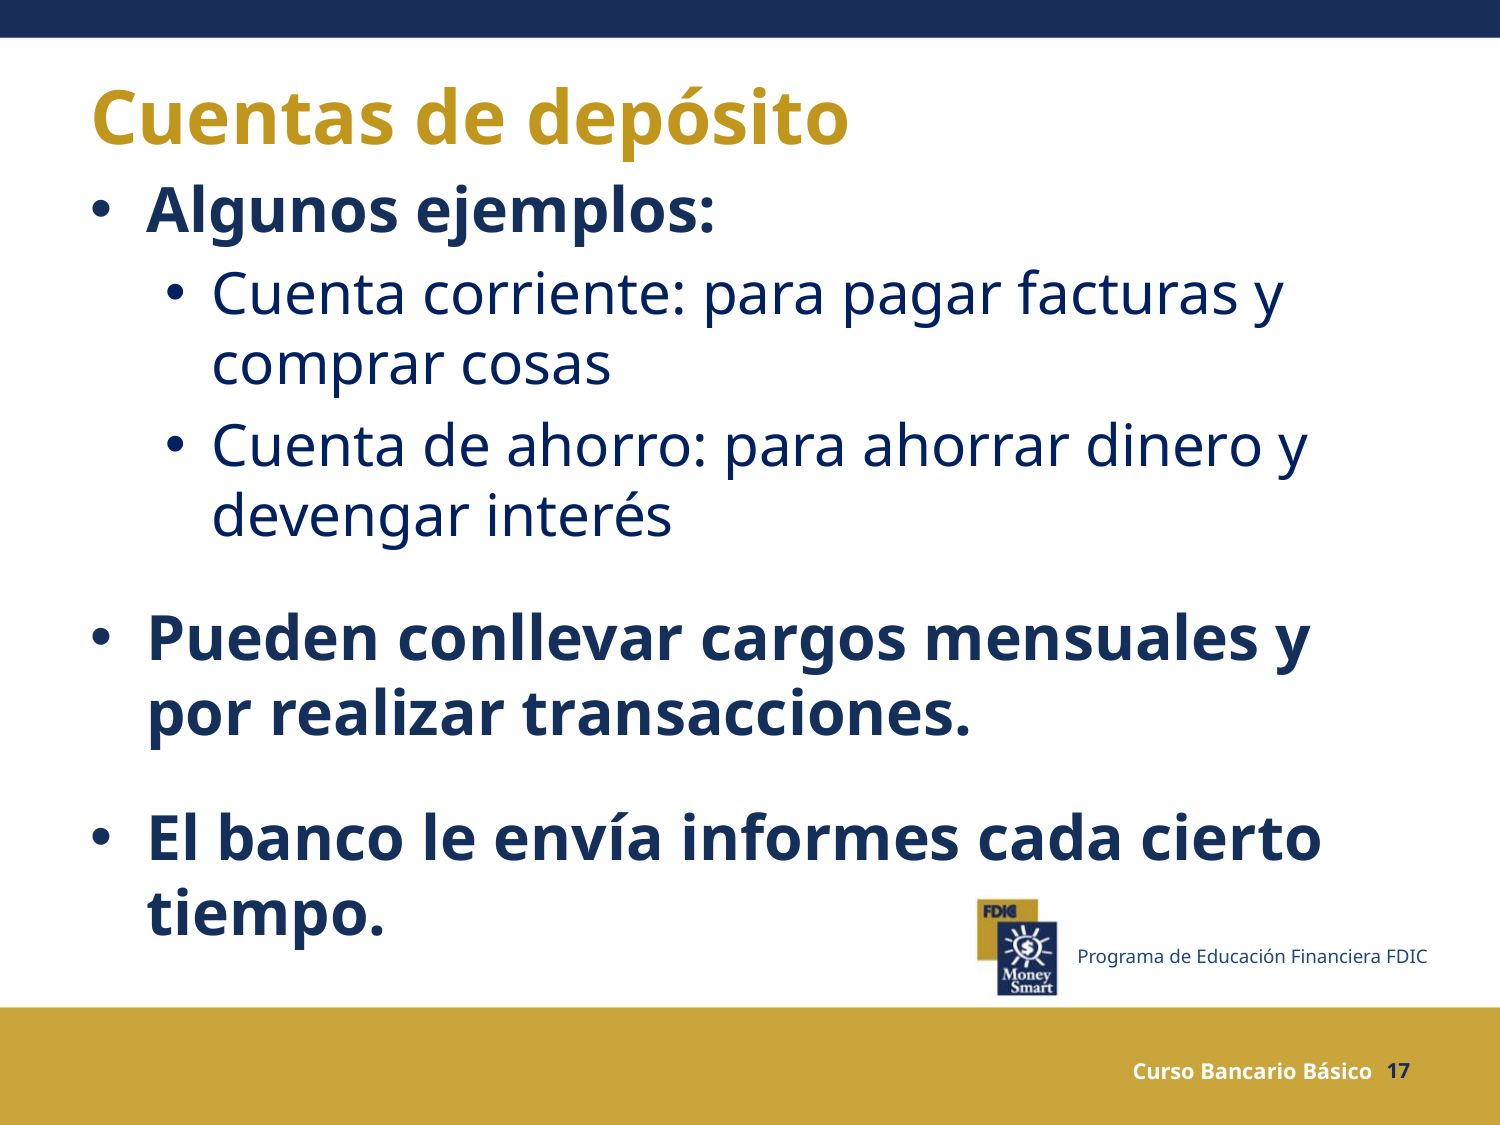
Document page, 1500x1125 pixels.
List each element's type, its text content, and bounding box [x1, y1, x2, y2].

title Cuentas de depósito [74, 62, 1426, 162]
picture [0, 0, 1500, 1125]
list Algunos ejemplos: Cuenta corriente: para pagar facturas y comprar cosas Cuenta de ahorro: para ahorrar dinero y devengar interés Pueden conllevar cargos mensuales y por realizar transacciones. El banco le envía informes cada cierto tiempo. [74, 162, 1451, 963]
